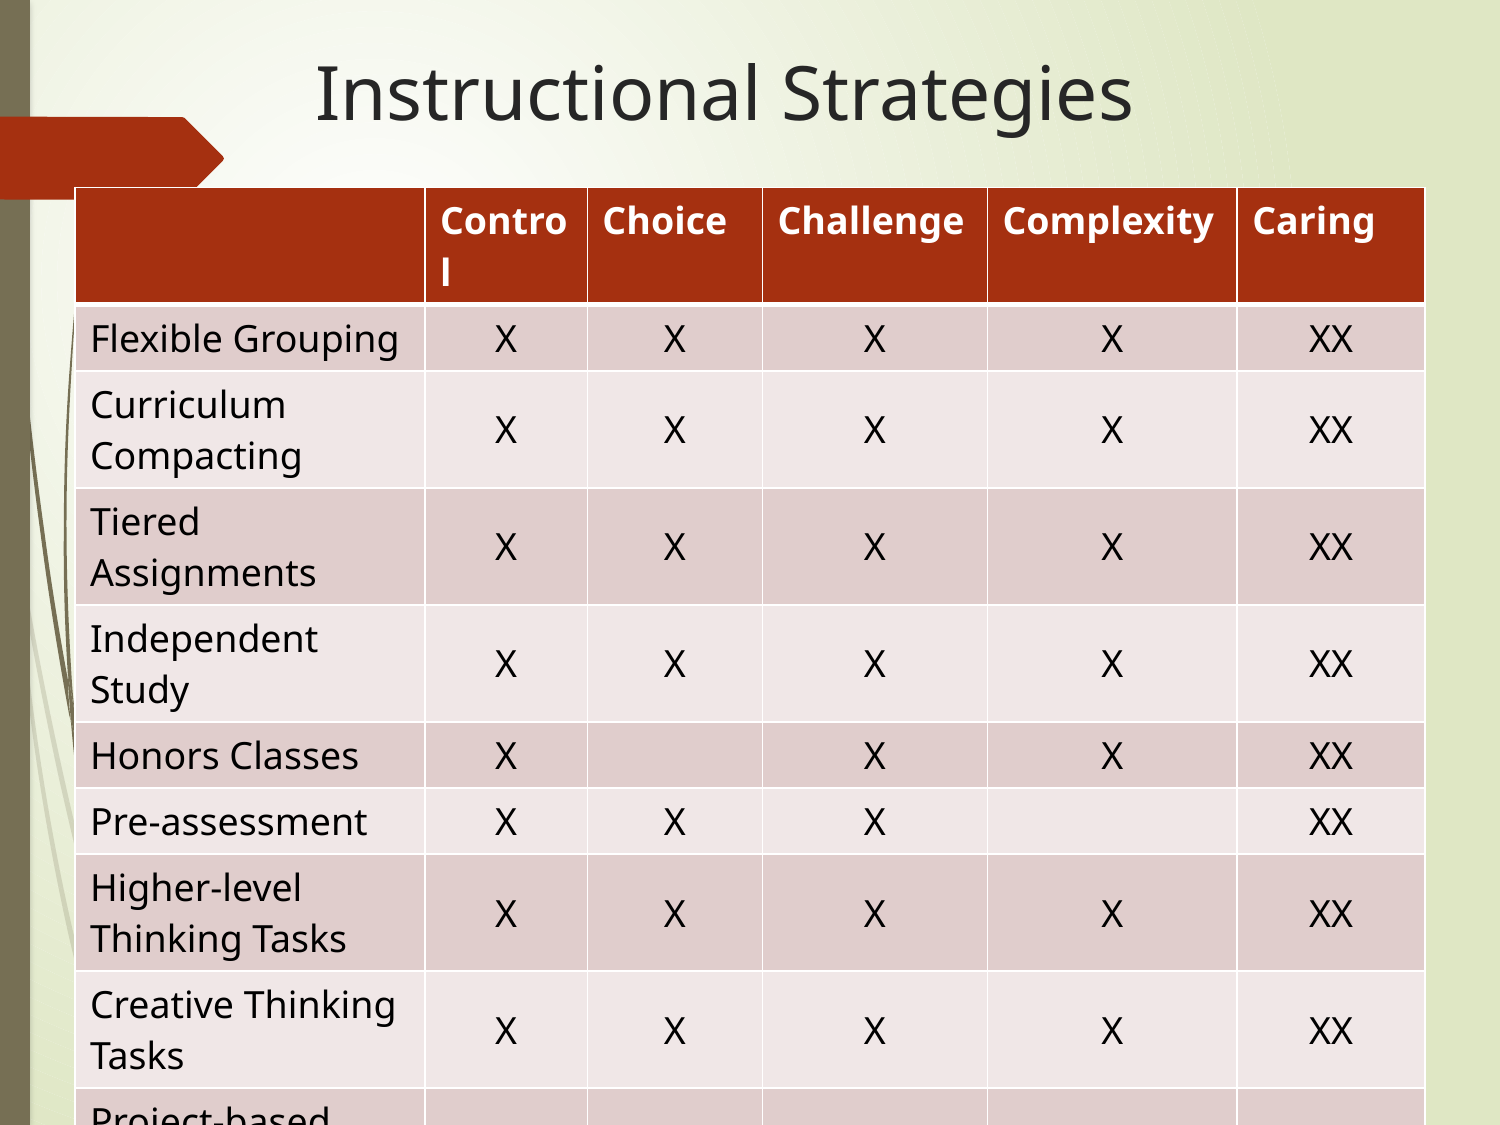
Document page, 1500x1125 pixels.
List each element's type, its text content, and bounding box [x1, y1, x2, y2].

table_cell Curriculum Compacting [76, 372, 424, 487]
table_cell X [426, 307, 587, 370]
table_header Caring [1238, 188, 1424, 302]
table_cell X [988, 972, 1236, 1087]
table_cell XX [1238, 372, 1424, 487]
table_cell X [763, 789, 987, 853]
table_cell Tiered Assignments [76, 489, 424, 604]
table_cell XX [1238, 789, 1424, 853]
table_cell Creative Thinking Tasks [76, 972, 424, 1087]
table_cell X [763, 372, 987, 487]
table_cell XX [1238, 307, 1424, 370]
table_cell X [588, 1089, 762, 1125]
table_cell XX [1238, 855, 1424, 970]
table_cell X [426, 789, 587, 853]
table_cell X [588, 855, 762, 970]
table_header Complexity [988, 188, 1236, 302]
table_cell X [588, 372, 762, 487]
table_cell Flexible Grouping [76, 307, 424, 370]
table_cell X [426, 372, 587, 487]
table_cell X [588, 789, 762, 853]
table_header [76, 188, 424, 302]
table_cell X [988, 307, 1236, 370]
table_cell X [426, 489, 587, 604]
table_cell X [988, 489, 1236, 604]
table_cell X [988, 1089, 1236, 1125]
table_cell X [588, 307, 762, 370]
table_cell XX [1238, 489, 1424, 604]
title Instructional Strategies [300, 37, 1413, 187]
table_cell Pre-assessment [76, 789, 424, 853]
table_cell X [426, 1089, 587, 1125]
table_cell XX [1238, 972, 1424, 1087]
table_cell X [763, 723, 987, 787]
table_header Challenge [763, 188, 987, 302]
table_cell X [988, 606, 1236, 721]
table_cell X [763, 1089, 987, 1125]
table_cell X [763, 489, 987, 604]
table_cell X [988, 372, 1236, 487]
table_cell Project-based Learning [76, 1089, 424, 1125]
table_header Control [426, 188, 587, 302]
table_cell X [988, 723, 1236, 787]
table_header Choice [588, 188, 762, 302]
table_cell X [426, 855, 587, 970]
table_cell Independent Study [76, 606, 424, 721]
table_cell X [763, 855, 987, 970]
table_cell X [763, 972, 987, 1087]
table_cell X [588, 489, 762, 604]
table_cell X [763, 606, 987, 721]
table_cell X [426, 606, 587, 721]
table_cell X [988, 855, 1236, 970]
table_cell Honors Classes [76, 723, 424, 787]
table_cell X [588, 972, 762, 1087]
table_cell XX [1238, 606, 1424, 721]
table_cell X [426, 723, 587, 787]
table_cell [588, 723, 762, 787]
table_cell X [763, 307, 987, 370]
table_cell X [588, 606, 762, 721]
table_cell Higher-level Thinking Tasks [76, 855, 424, 970]
table_cell XX [1238, 1089, 1424, 1125]
table_cell XX [1238, 723, 1424, 787]
table_cell [988, 789, 1236, 853]
table_cell X [426, 972, 587, 1087]
